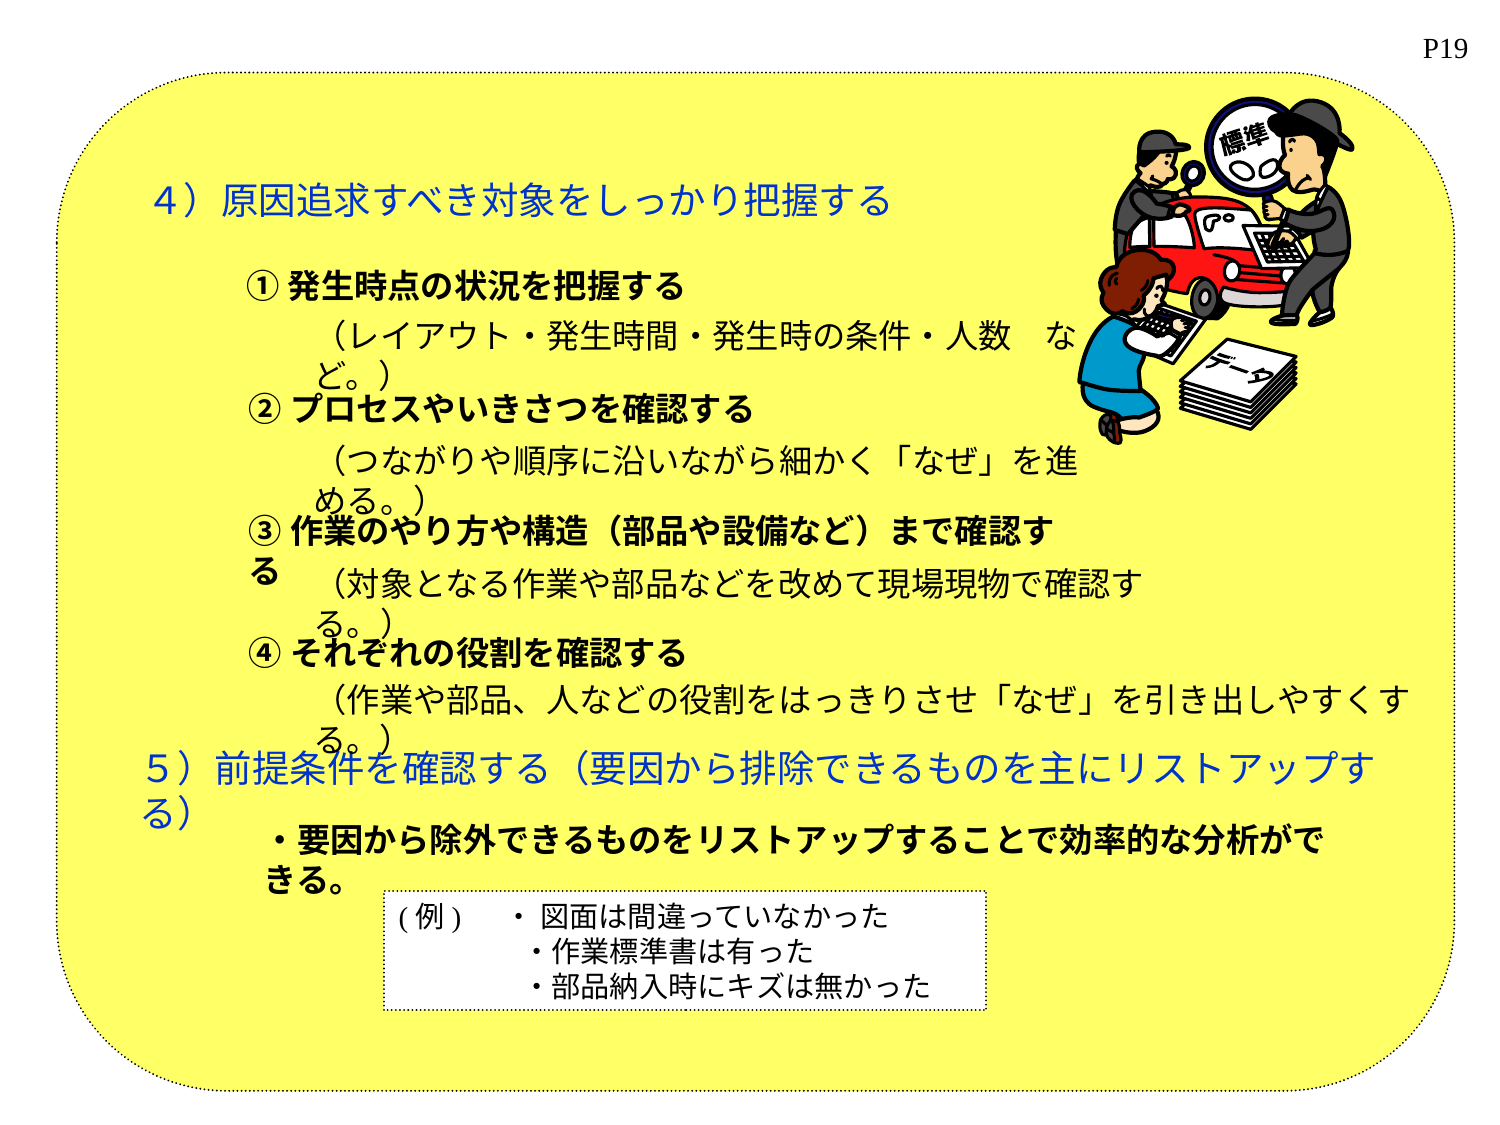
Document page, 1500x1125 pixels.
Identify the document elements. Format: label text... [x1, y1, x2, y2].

text_box ・要因から除外できるものをリストアップすることで効率的な分析ができる。 [248, 811, 1343, 906]
text_box （作業や部品、人などの役割をはっきりさせ「なぜ」を引き出しやすくする。） [298, 671, 1438, 767]
text_box （レイアウト・発生時間・発生時の条件・人数 など。） [298, 308, 1070, 403]
text_box ④それぞれの役割を確認する [234, 624, 1125, 680]
text_box ②プロセスやいきさつを確認する [234, 380, 1070, 436]
text_box ５）前提条件を確認する（要因から排除できるものを主にリストアップする） [124, 737, 1411, 843]
text_box ①発生時点の状況を把握する [232, 258, 1070, 313]
text_box [56, 72, 1455, 1091]
text_box P19 [1408, 22, 1489, 72]
text_box （対象となる作業や部品などを改めて現場現物で確認する。） [298, 555, 1206, 651]
text_box ③作業のやり方や構造（部品や設備など）まで確認する [234, 502, 1098, 598]
text_box ４）原因追求すべき対象をしっかり把握する [131, 169, 1070, 230]
text_box (例) ・ 図面は間違っていなかった ・作業標準書は有った ・部品納入時にキズは無かった [384, 890, 987, 1011]
text_box （つながりや順序に沿いながら細かく「なぜ」を進める。） [298, 432, 1118, 528]
picture [1075, 90, 1357, 447]
